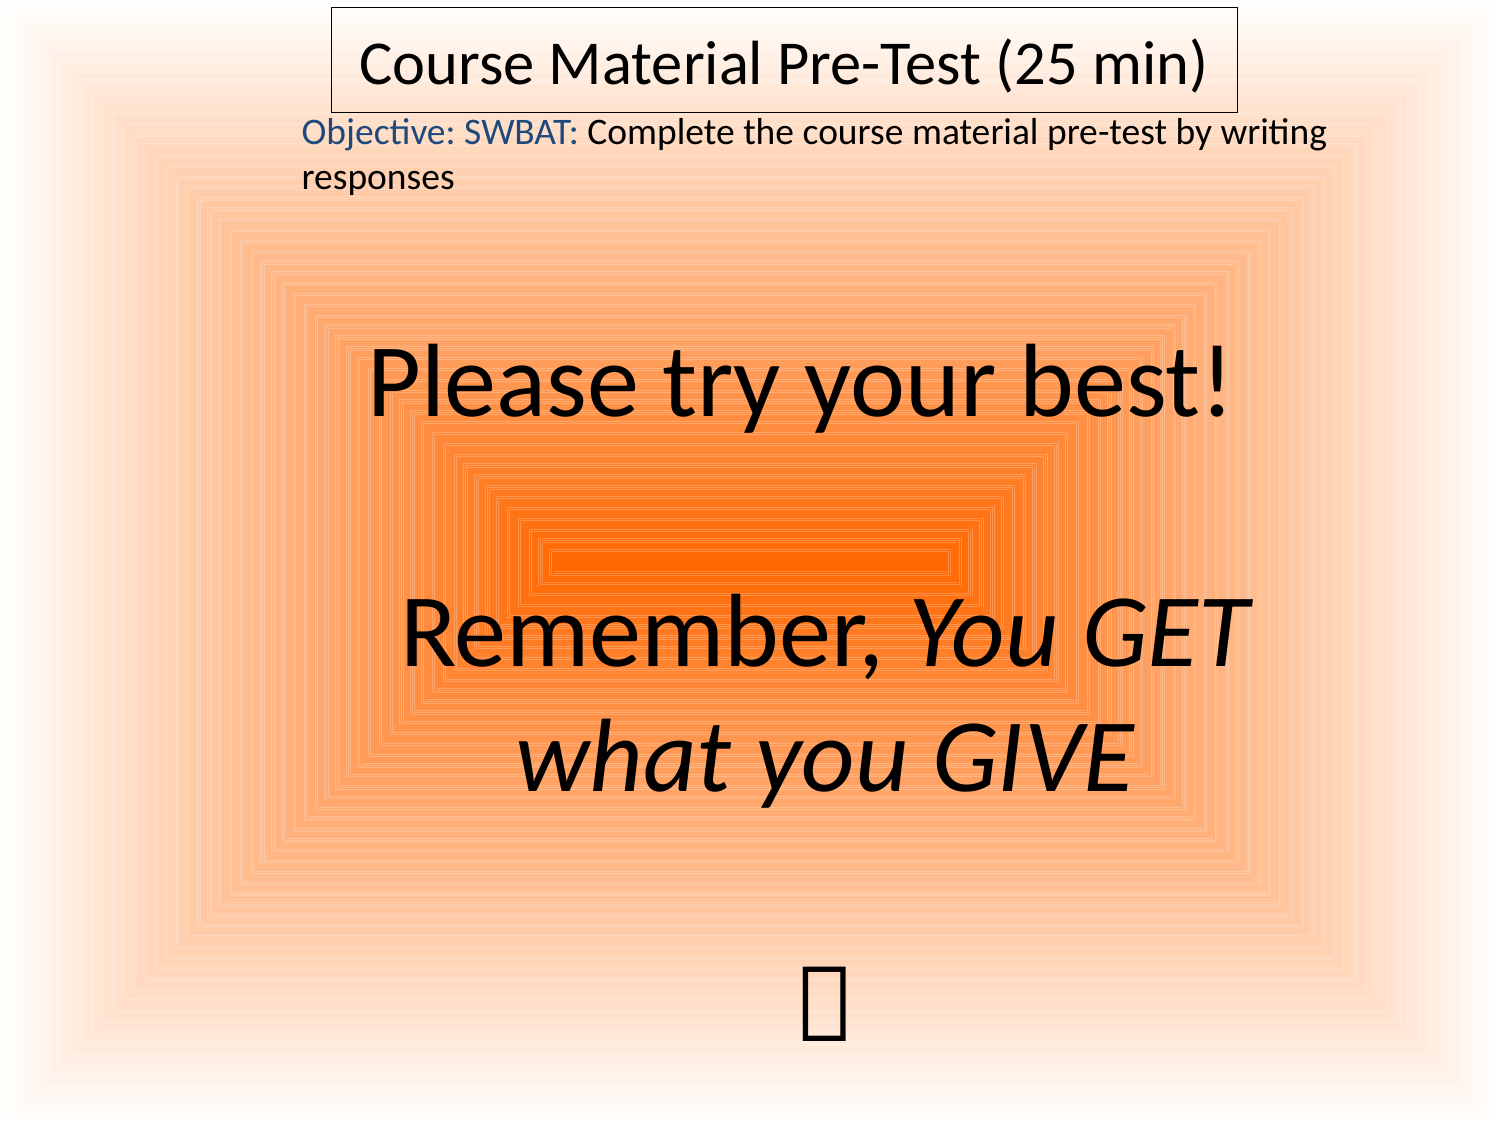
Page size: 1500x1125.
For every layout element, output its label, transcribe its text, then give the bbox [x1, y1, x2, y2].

text_box Objective: SWBAT: Complete the course material pre-test by writing responses [108, 99, 1450, 250]
title Course Material Pre-Test (25 min) [331, 7, 1238, 99]
text_box Please try your best! Remember, You GET what you GIVE  [312, 304, 1338, 1070]
